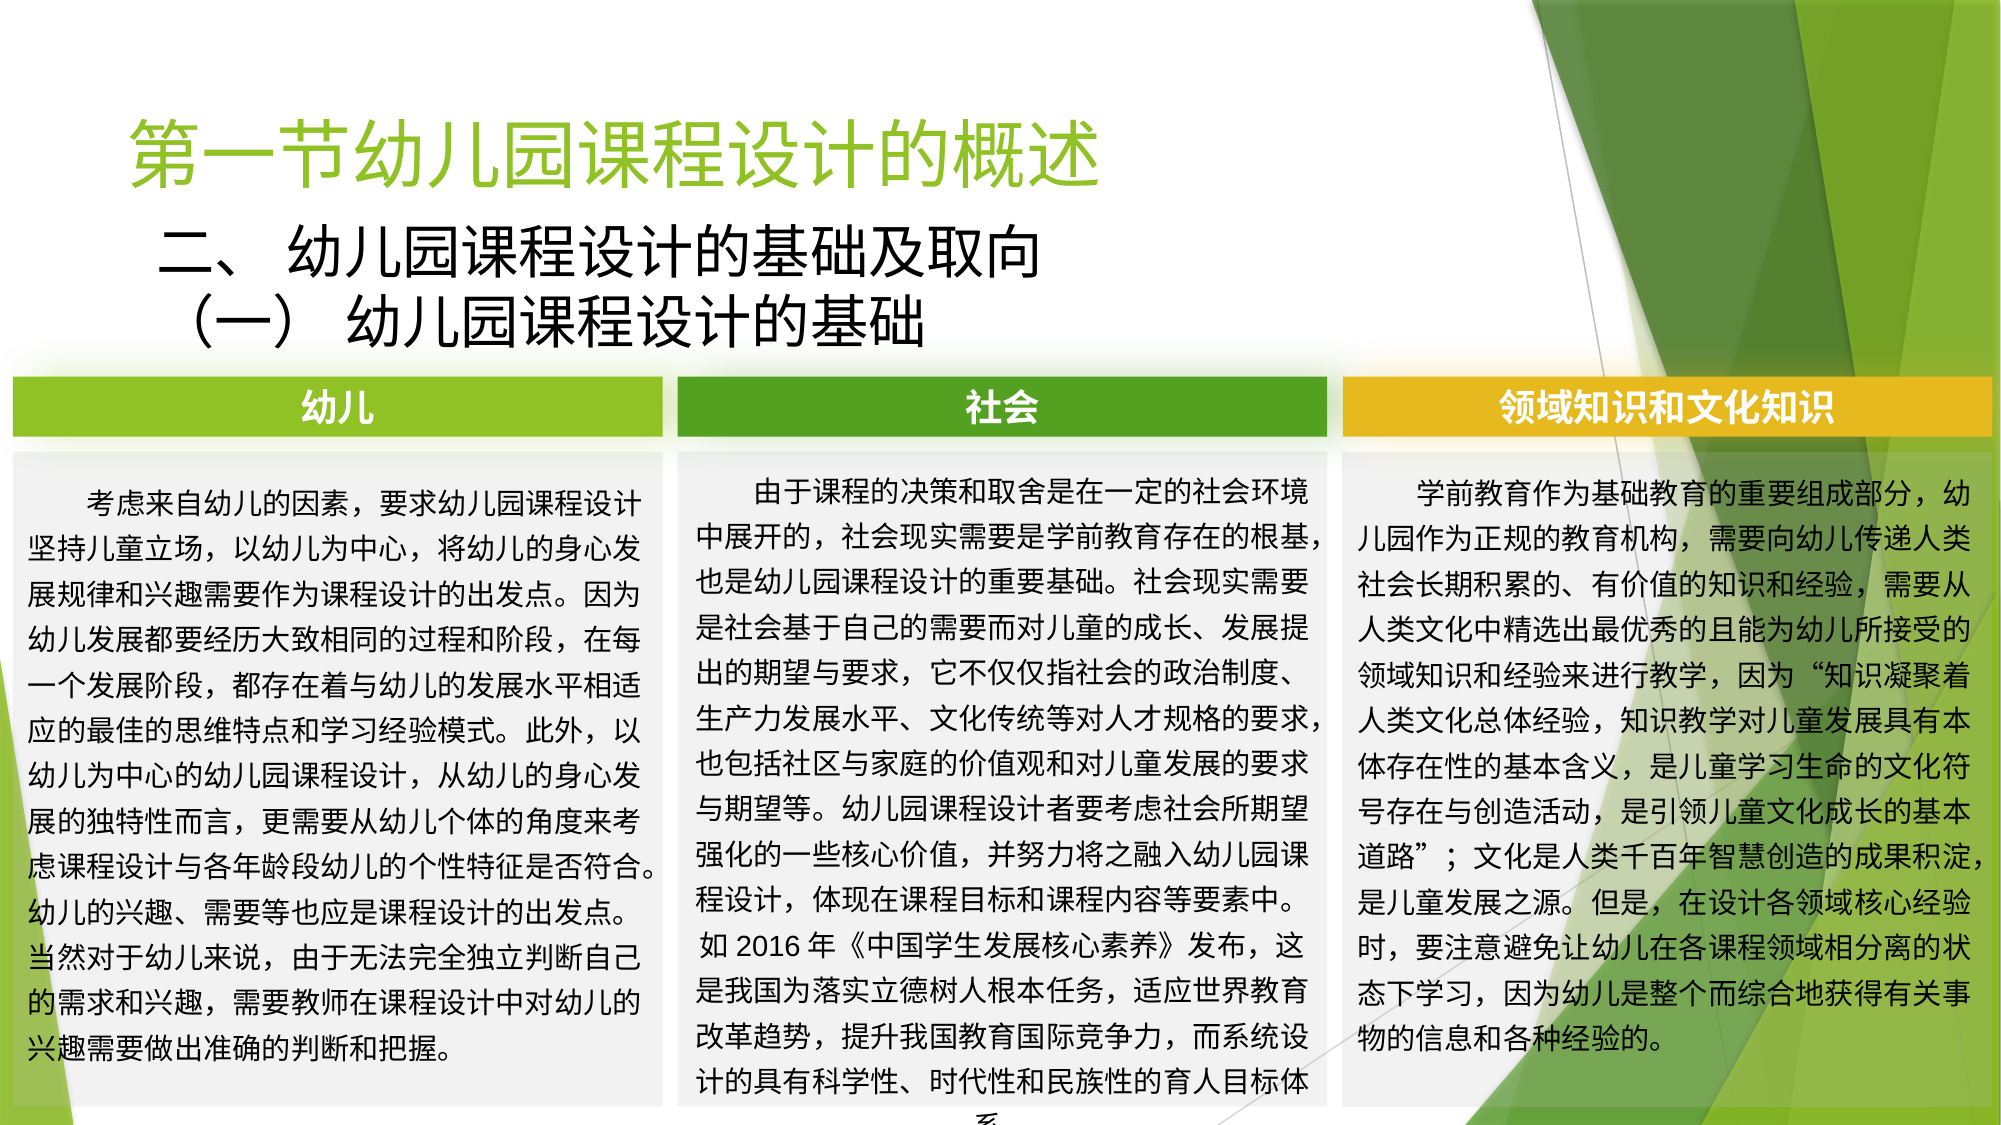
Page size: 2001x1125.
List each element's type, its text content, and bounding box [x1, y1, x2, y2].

text_box 二、 幼儿园课程设计的基础及取向 （一） 幼儿园课程设计的基础 [141, 208, 1451, 363]
title 第一节幼儿园课程设计的概述 [111, 99, 1522, 317]
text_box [12, 375, 1993, 1111]
